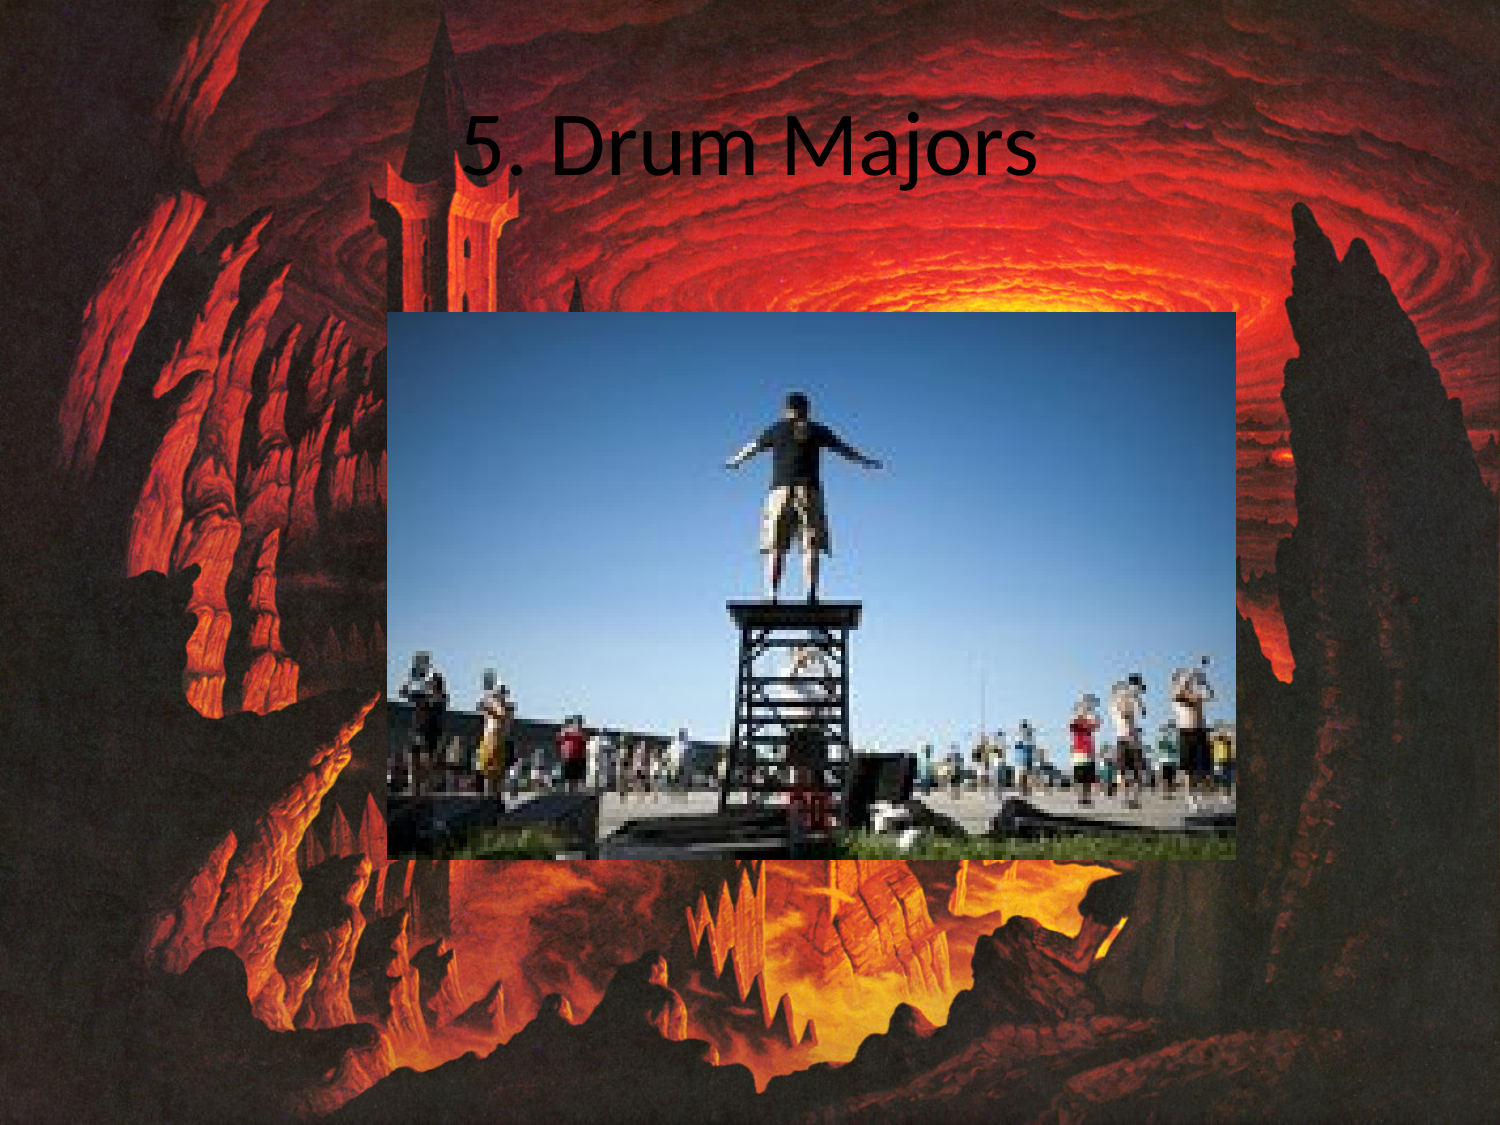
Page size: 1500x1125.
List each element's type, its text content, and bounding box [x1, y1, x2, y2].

title 5. Drum Majors [75, 45, 1425, 233]
picture [0, 0, 1500, 1125]
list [387, 312, 1236, 860]
